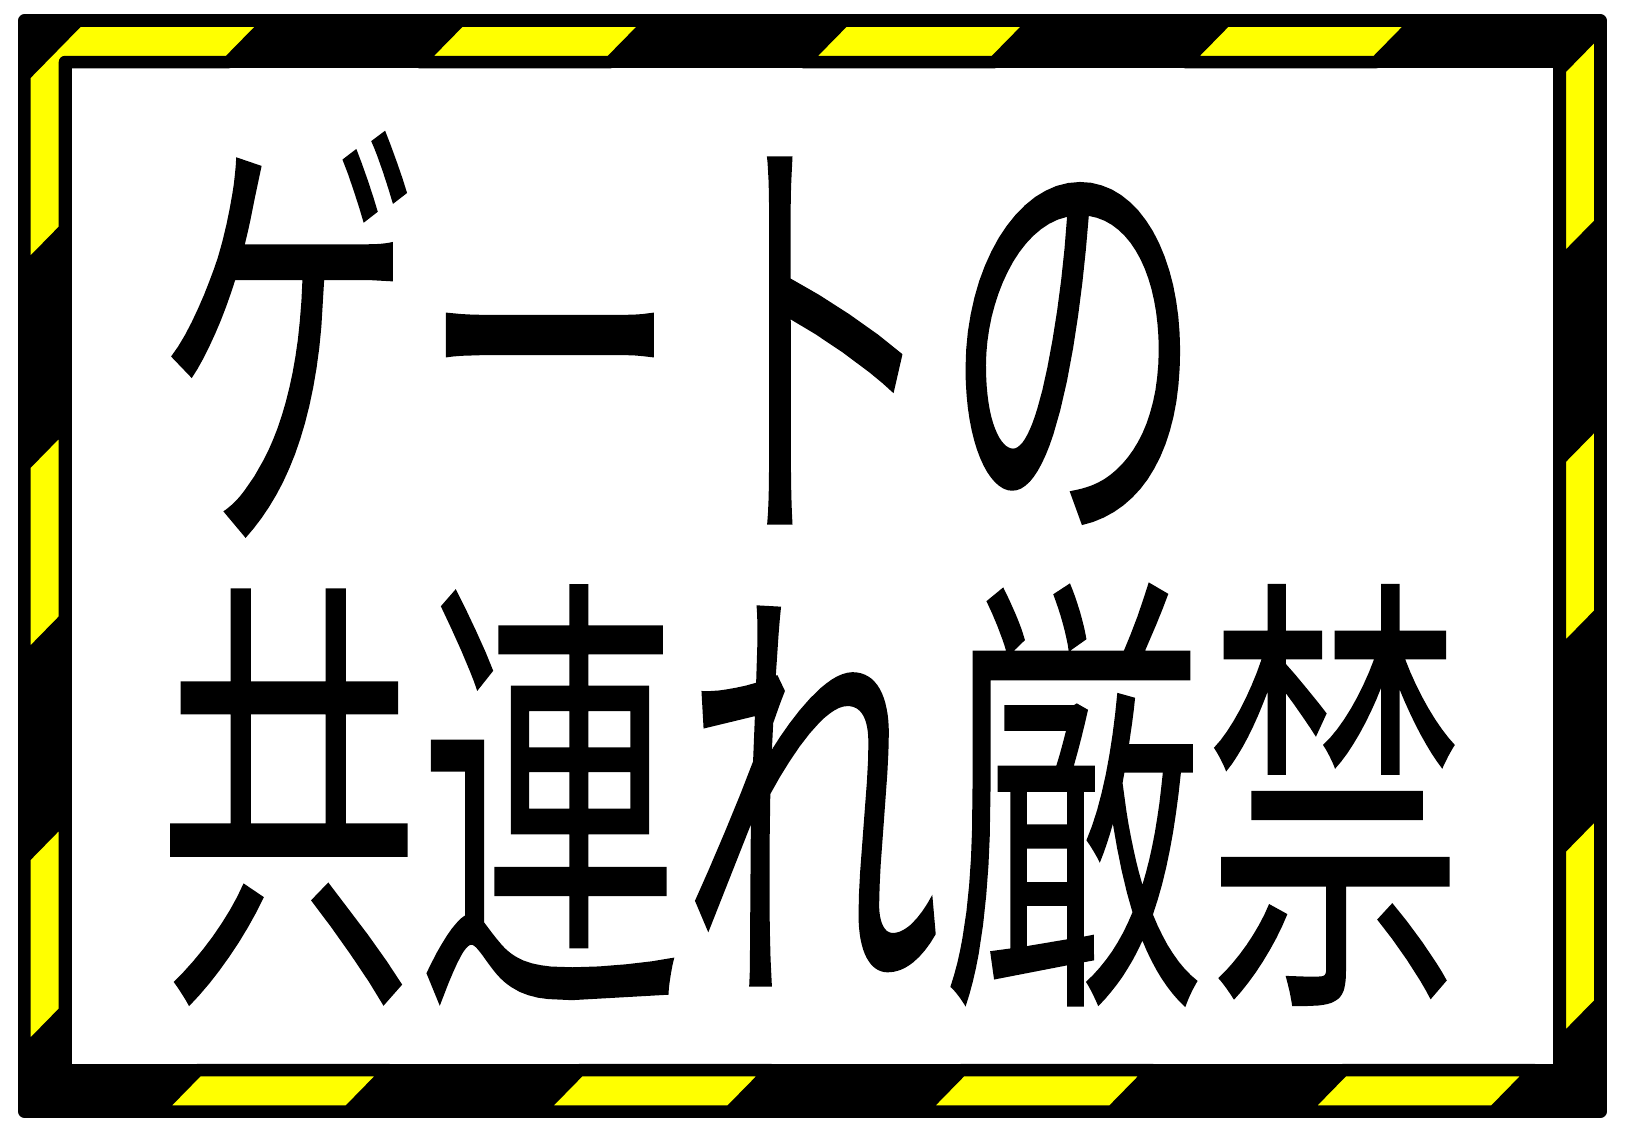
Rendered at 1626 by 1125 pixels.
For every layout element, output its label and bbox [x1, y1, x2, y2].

text_box [24, 20, 1601, 1112]
